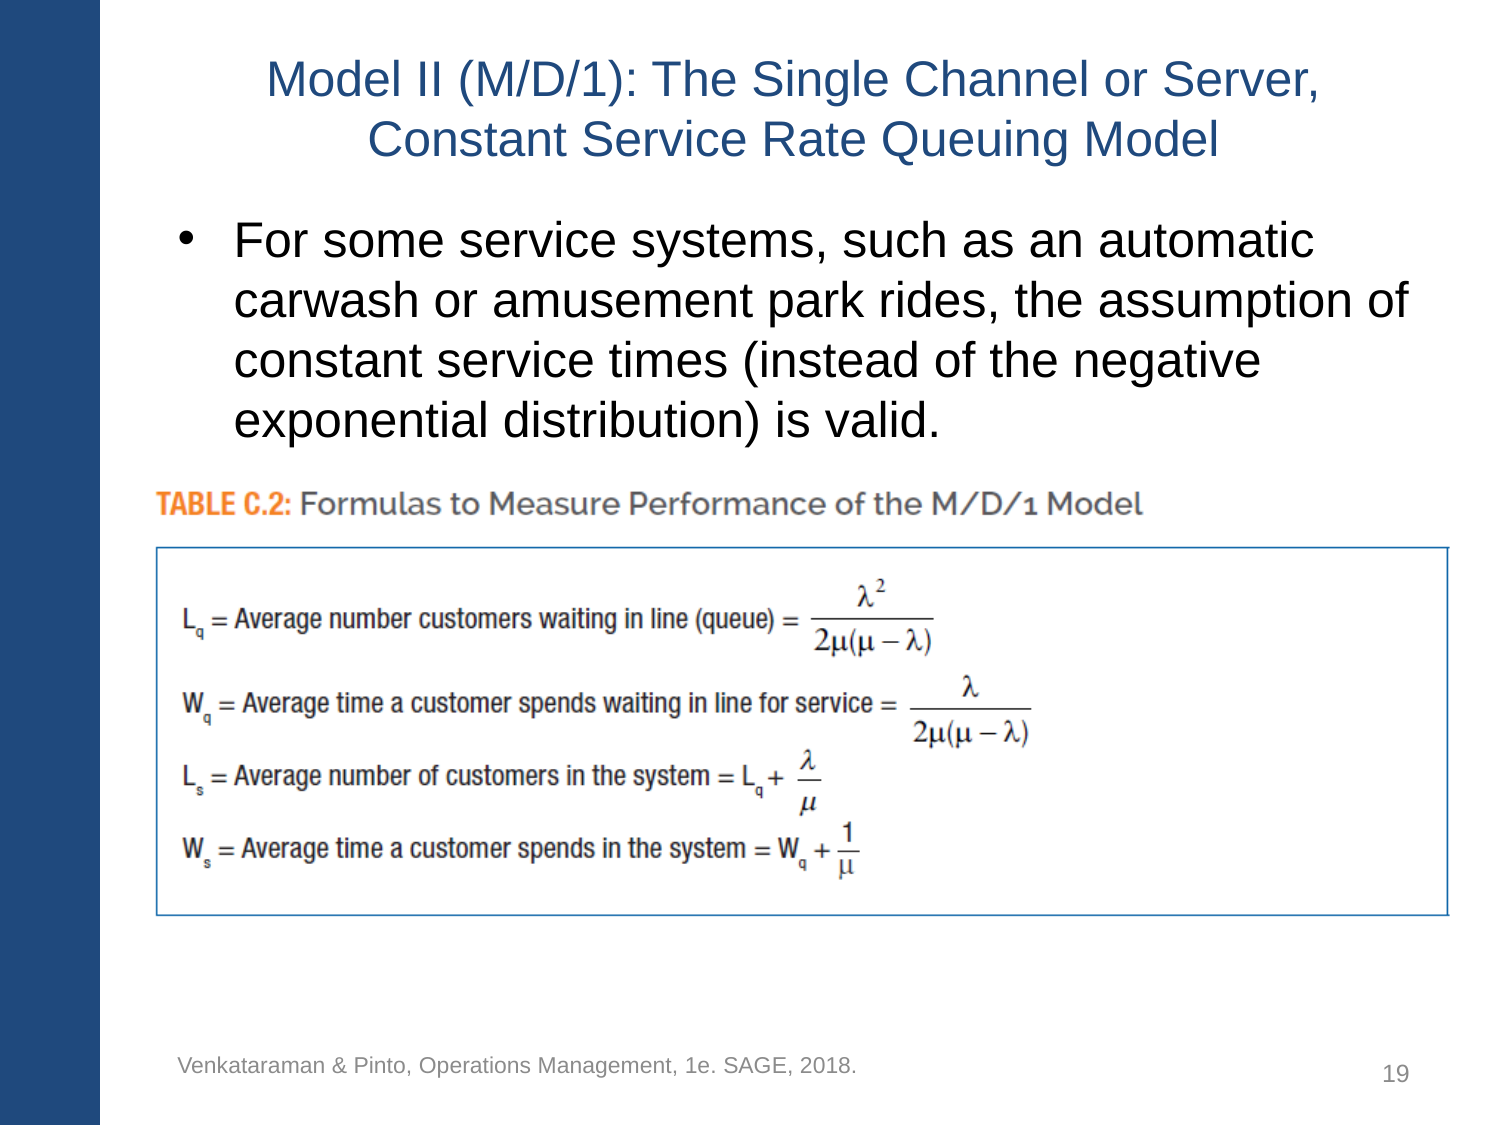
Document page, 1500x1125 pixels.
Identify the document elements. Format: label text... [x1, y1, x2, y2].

title Model II (M/D/1): The Single Channel or Server, Constant Service Rate Queuing Model [162, 12, 1425, 200]
picture [137, 473, 1476, 938]
list For some service systems, such as an automatic carwash or amusement park rides, the assumption of constant service times (instead of the negative exponential distribution) is valid. [162, 200, 1425, 471]
slide_number 19 [1350, 1042, 1425, 1103]
footer Venkataraman & Pinto, Operations Management, 1e. SAGE, 2018. [162, 1042, 1313, 1103]
